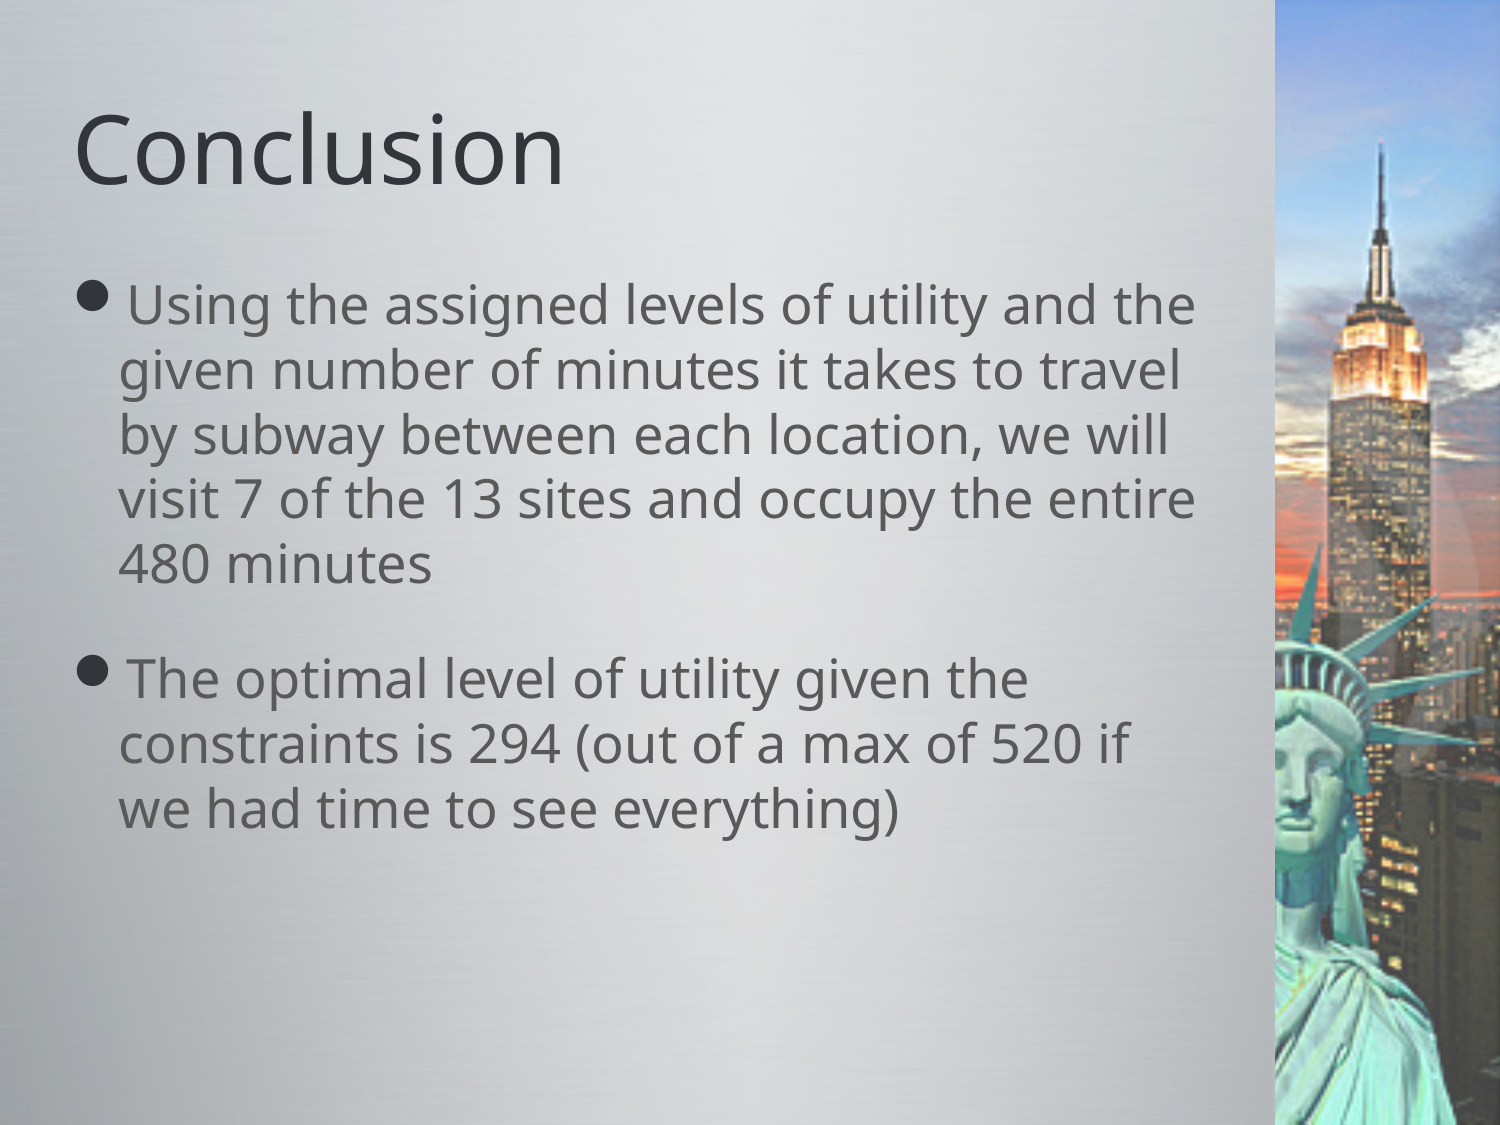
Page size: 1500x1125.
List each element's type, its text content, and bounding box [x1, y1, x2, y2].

title Conclusion [57, 86, 1220, 207]
list Using the assigned levels of utility and the given number of minutes it takes to travel by subway between each location, we will visit 7 of the 13 sites and occupy the entire 480 minutes The optimal level of utility given the constraints is 294 (out of a max of 520 if we had time to see everything) [57, 262, 1220, 1005]
table_cell 1000000 [1277, 4, 1496, 1123]
table_cell 7 [1274, 0, 1500, 1125]
picture [0, 0, 1274, 1125]
